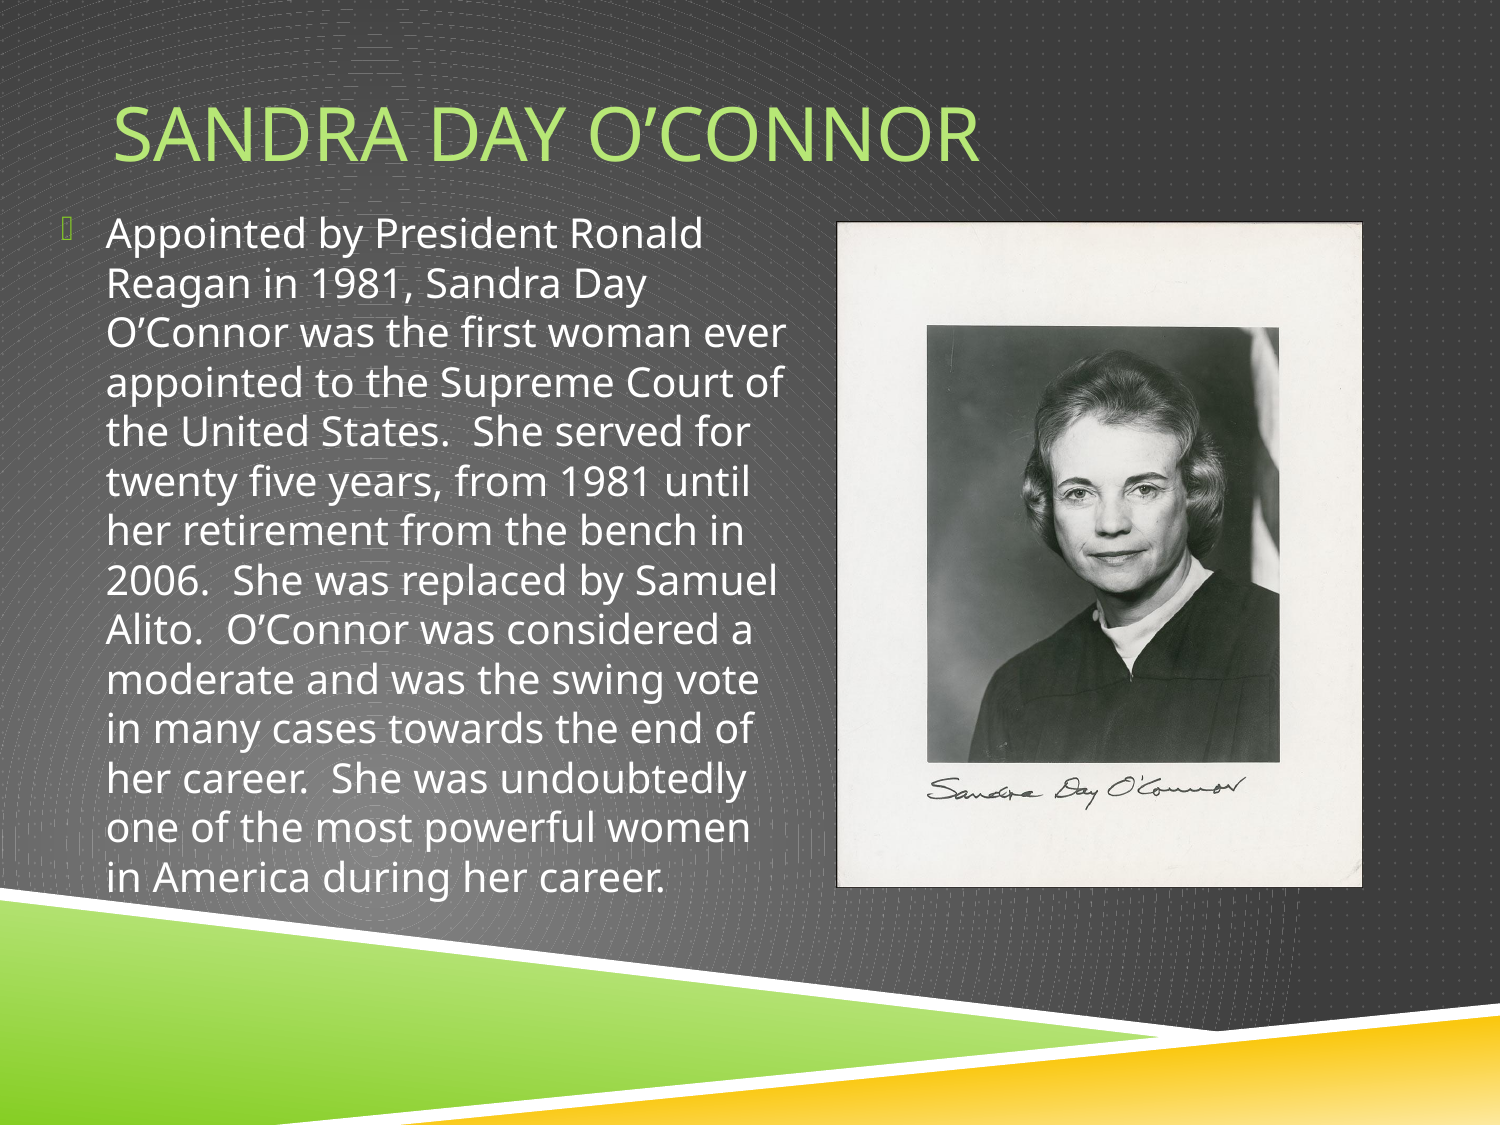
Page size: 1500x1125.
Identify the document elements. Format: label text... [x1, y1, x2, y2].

list Appointed by President Ronald Reagan in 1981, Sandra Day O’Connor was the first woman ever appointed to the Supreme Court of the United States. She served for twenty five years, from 1981 until her retirement from the bench in 2006. She was replaced by Samuel Alito. O’Connor was considered a moderate and was the swing vote in many cases towards the end of her career. She was undoubtedly one of the most powerful women in America during her career. [50, 200, 788, 925]
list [836, 221, 1363, 889]
title Sandra day o’connor [112, 37, 1388, 225]
